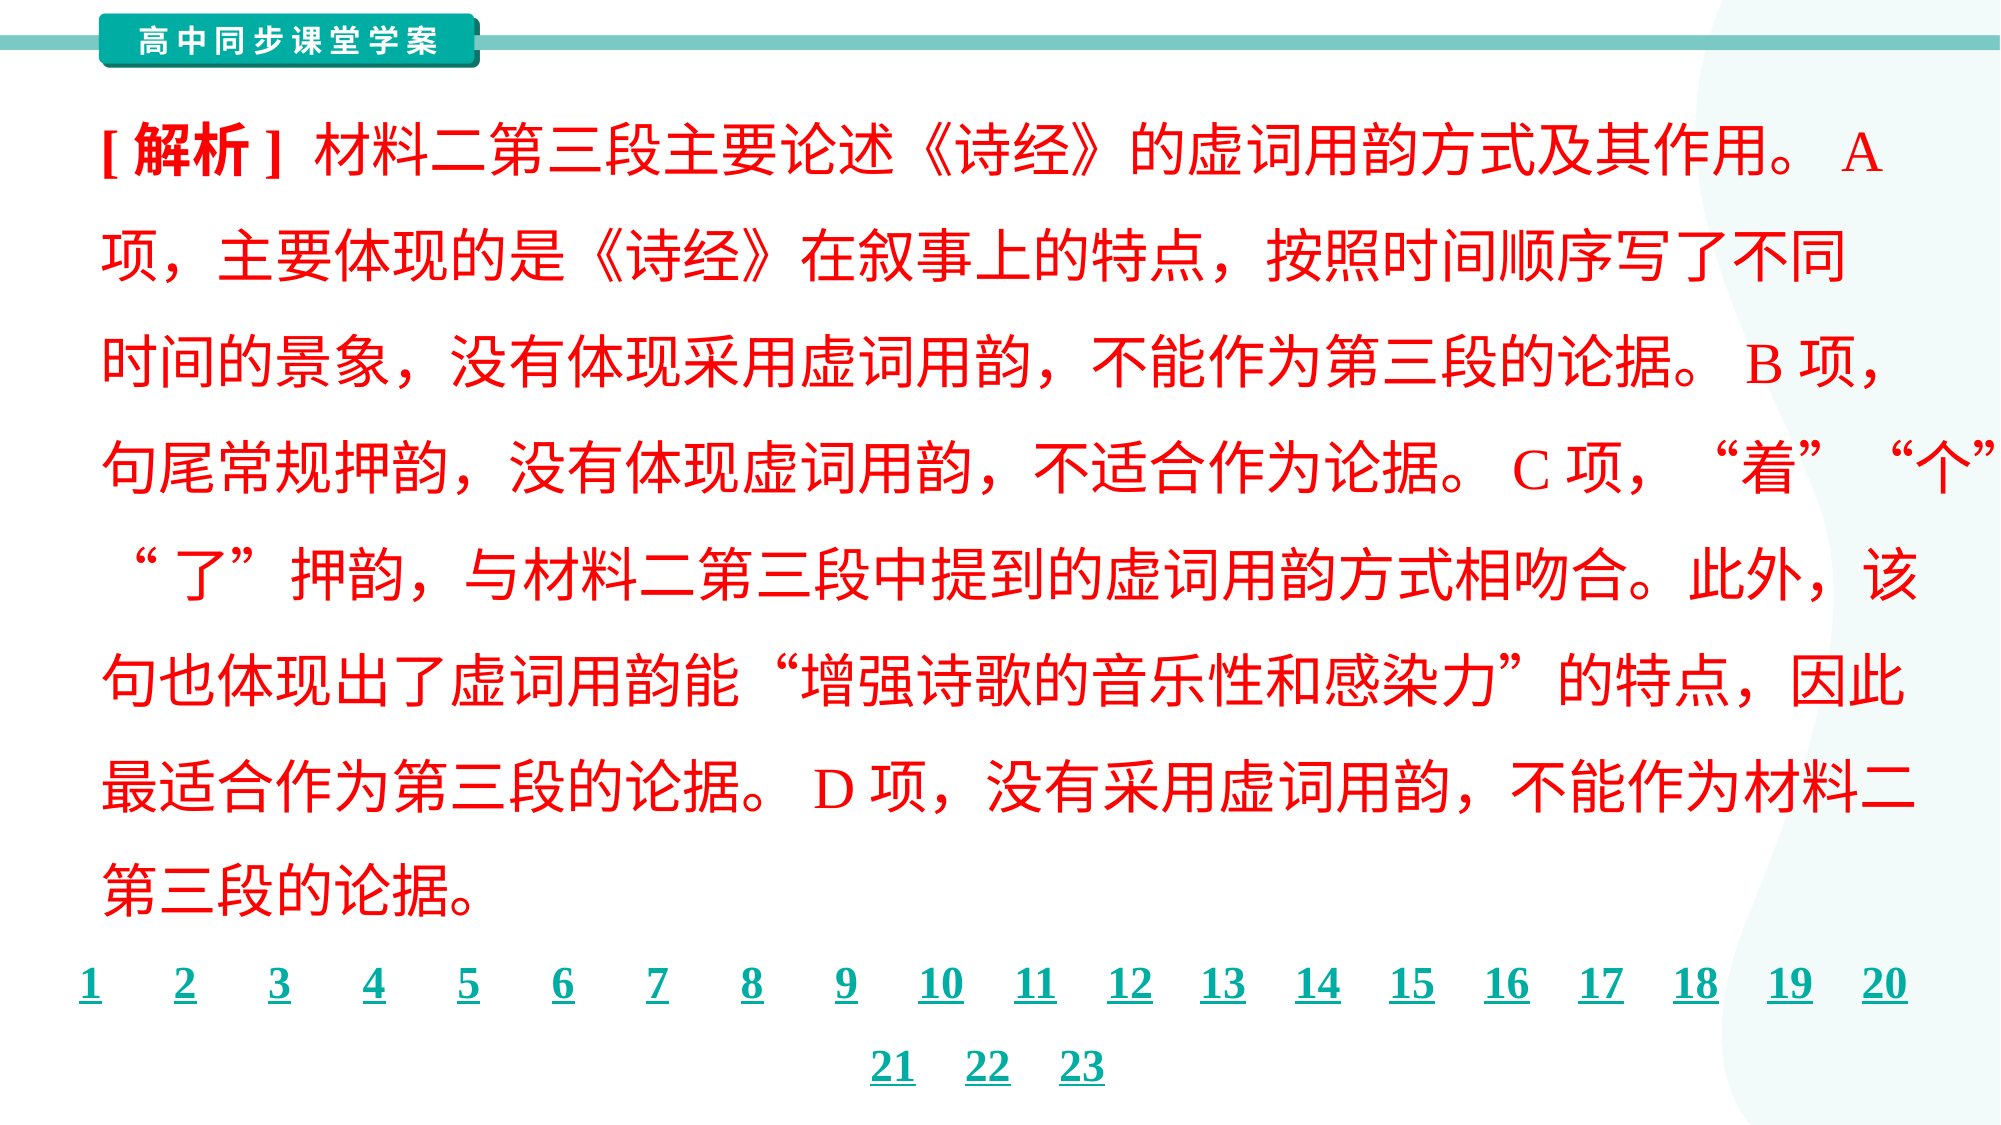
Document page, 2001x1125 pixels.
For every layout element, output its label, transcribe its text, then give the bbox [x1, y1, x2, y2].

picture [0, 0, 2000, 1125]
text_box [解析] 材料二第三段主要论述《诗经》的虚词用韵方式及其作用。A 项，主要体现的是《诗经》在叙事上的特点，按照时间顺序写了不同 时间的景象，没有体现采用虚词用韵，不能作为第三段的论据。B项， 句尾常规押韵，没有体现虚词用韵，不适合作为论据。C项，“着”“个” “了”押韵，与材料二第三段中提到的虚词用韵方式相吻合。此外，该 句也体现出了虚词用韵能“增强诗歌的音乐性和感染力”的特点，因此 最适合作为第三段的论据。D项，没有采用虚词用韵，不能作为材料二 第三段的论据。 [100, 76, 1899, 914]
